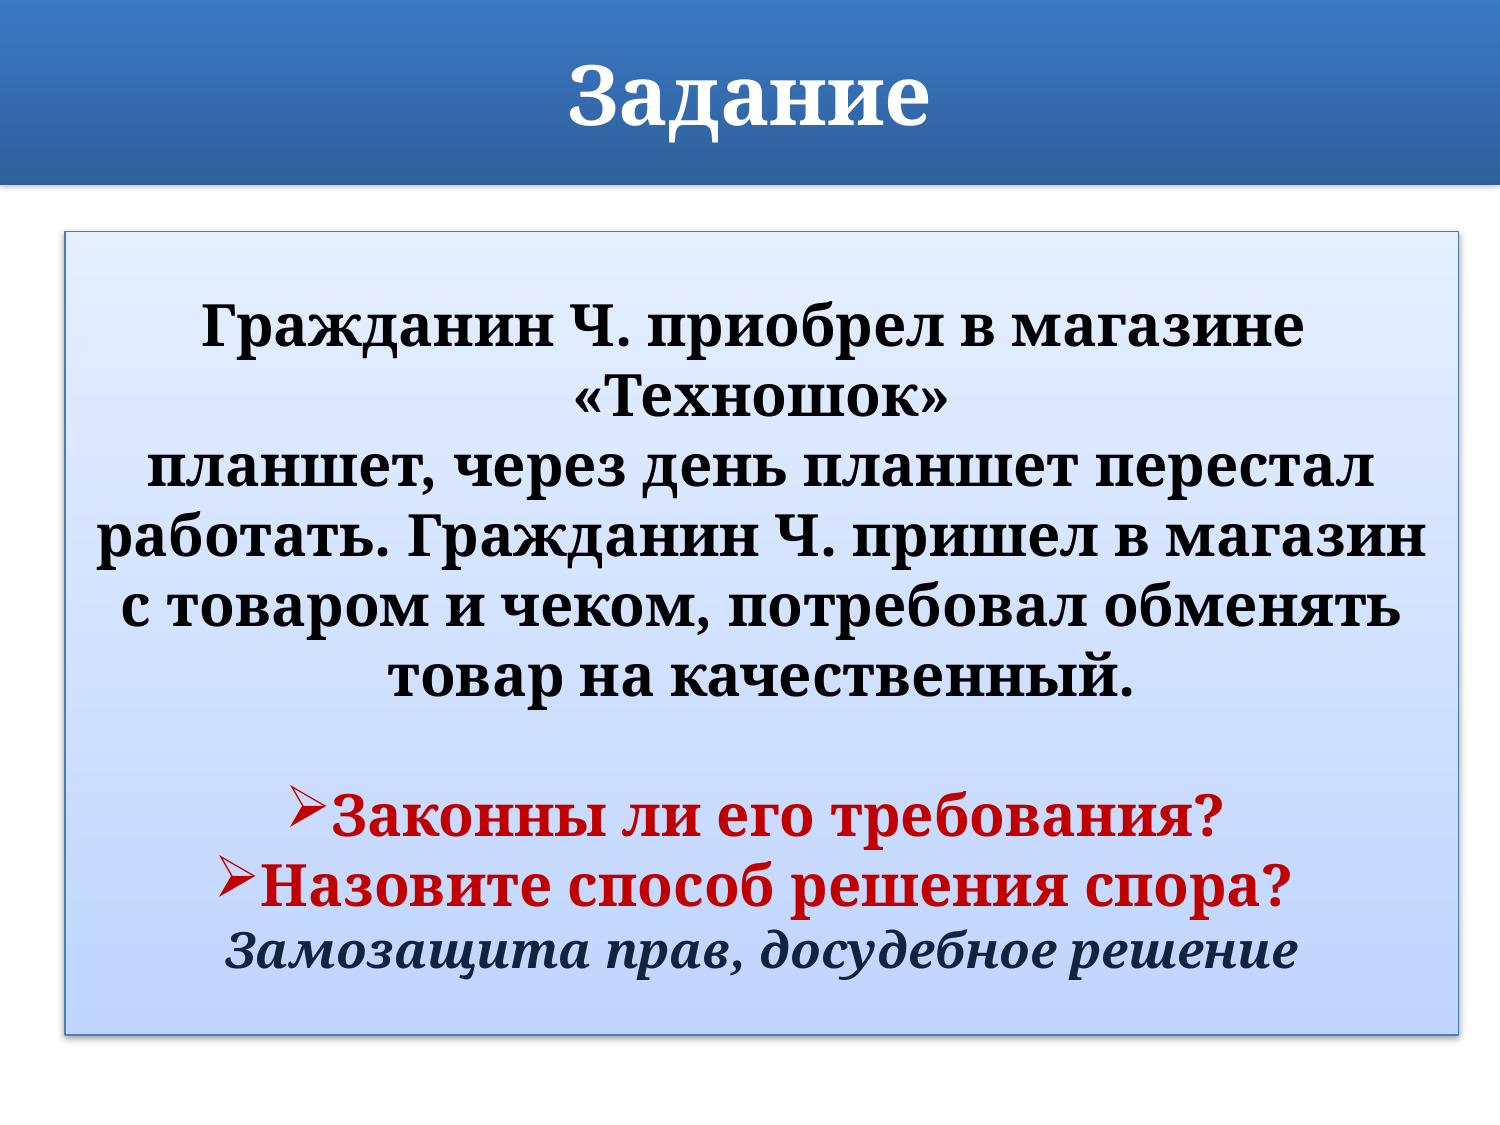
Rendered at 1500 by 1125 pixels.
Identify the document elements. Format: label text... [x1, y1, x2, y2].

text_box Задание [0, 0, 1500, 185]
text_box Гражданин Ч. приобрел в магазине «Техношок» планшет, через день планшет перестал работать. Гражданин Ч. пришел в магазин с товаром и чеком, потребовал обменять товар на качественный. Законны ли его требования? Назовите способ решения спора? Замозащита прав, досудебное решение [64, 231, 1459, 1036]
